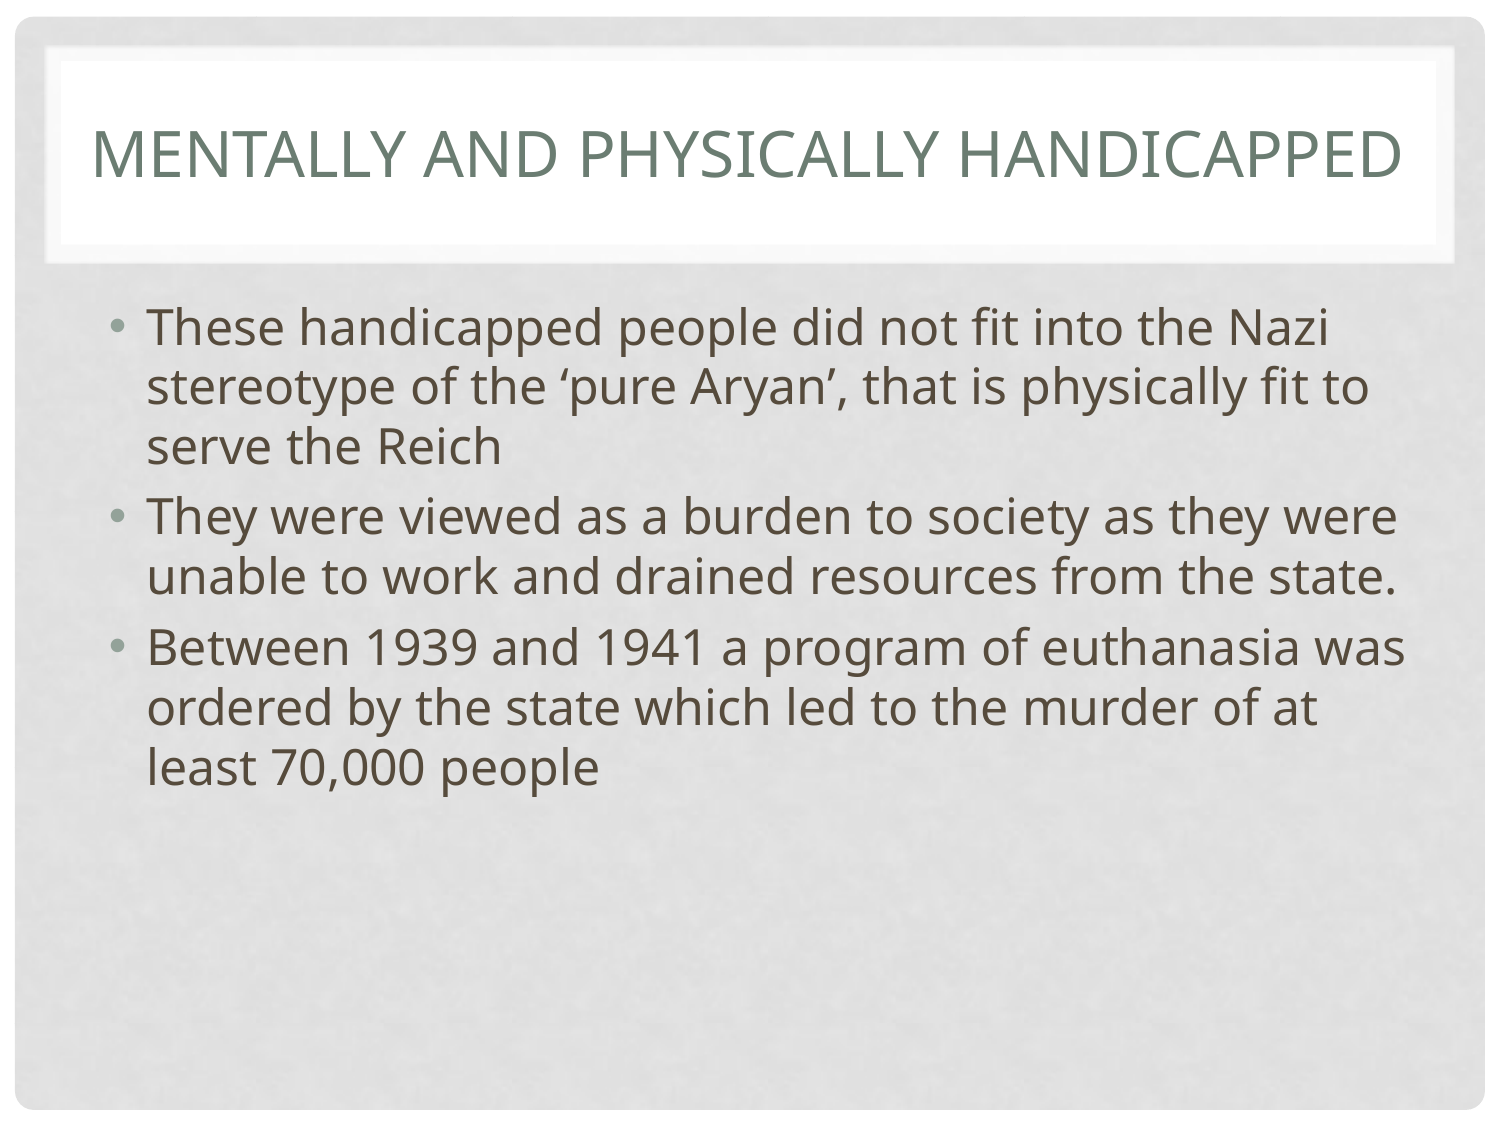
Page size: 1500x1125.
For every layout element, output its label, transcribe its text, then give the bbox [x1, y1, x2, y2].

title Mentally and physically handicapped [69, 66, 1425, 238]
list These handicapped people did not fit into the Nazi stereotype of the ‘pure Aryan’, that is physically fit to serve the Reich They were viewed as a burden to society as they were unable to work and drained resources from the state. Between 1939 and 1941 a program of euthanasia was ordered by the state which led to the murder of at least 70,000 people [75, 287, 1425, 1005]
